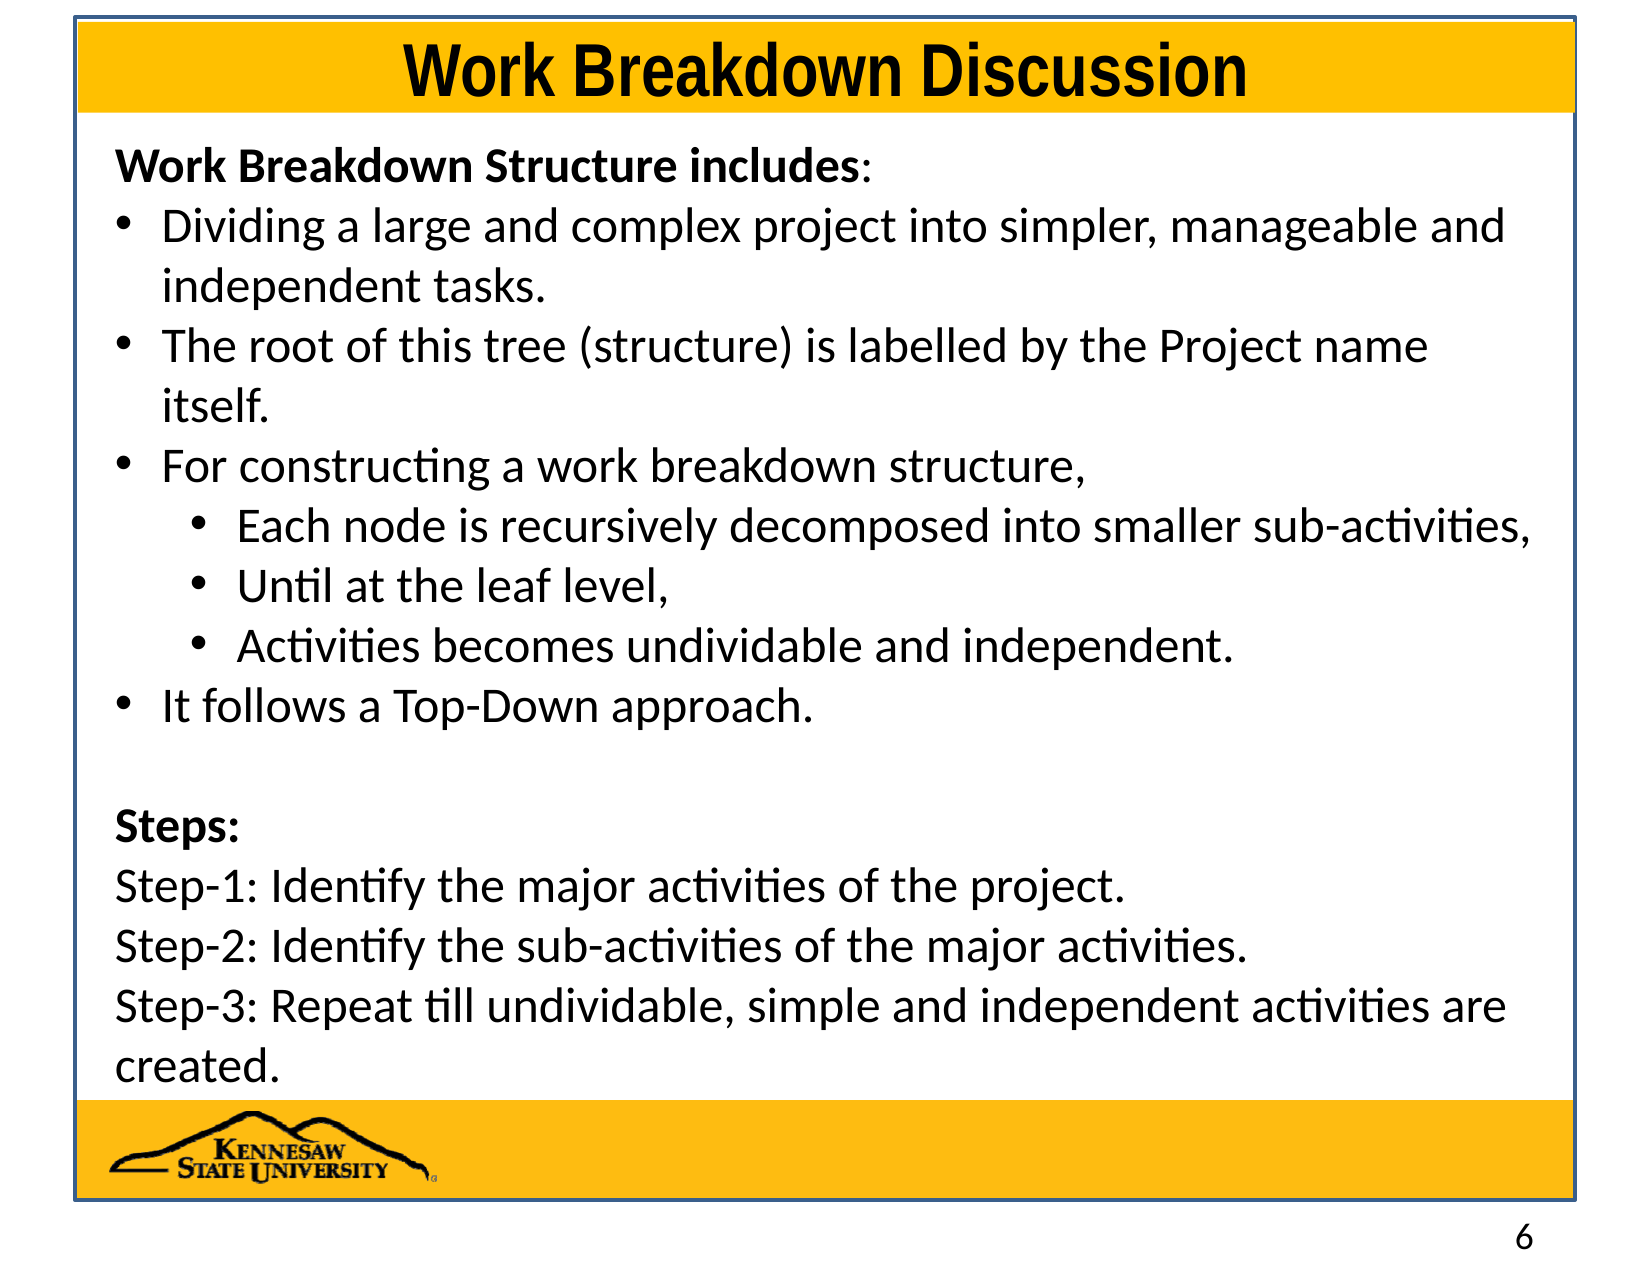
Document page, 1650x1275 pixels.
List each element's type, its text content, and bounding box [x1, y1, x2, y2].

text_box Work Breakdown Structure includes: Dividing a large and complex project into simpler, manageable and independent tasks. The root of this tree (structure) is labelled by the Project name itself. For constructing a work breakdown structure, Each node is recursively decomposed into smaller sub-activities, Until at the leaf level, Activities becomes undividable and independent. It follows a Top-Down approach. Steps: Step-1: Identify the major activities of the project. Step-2: Identify the sub-activities of the major activities. Step-3: Repeat till undividable, simple and independent activities are created. [99, 124, 1550, 1100]
title Work Breakdown Discussion [77, 21, 1575, 113]
picture [108, 1111, 437, 1184]
